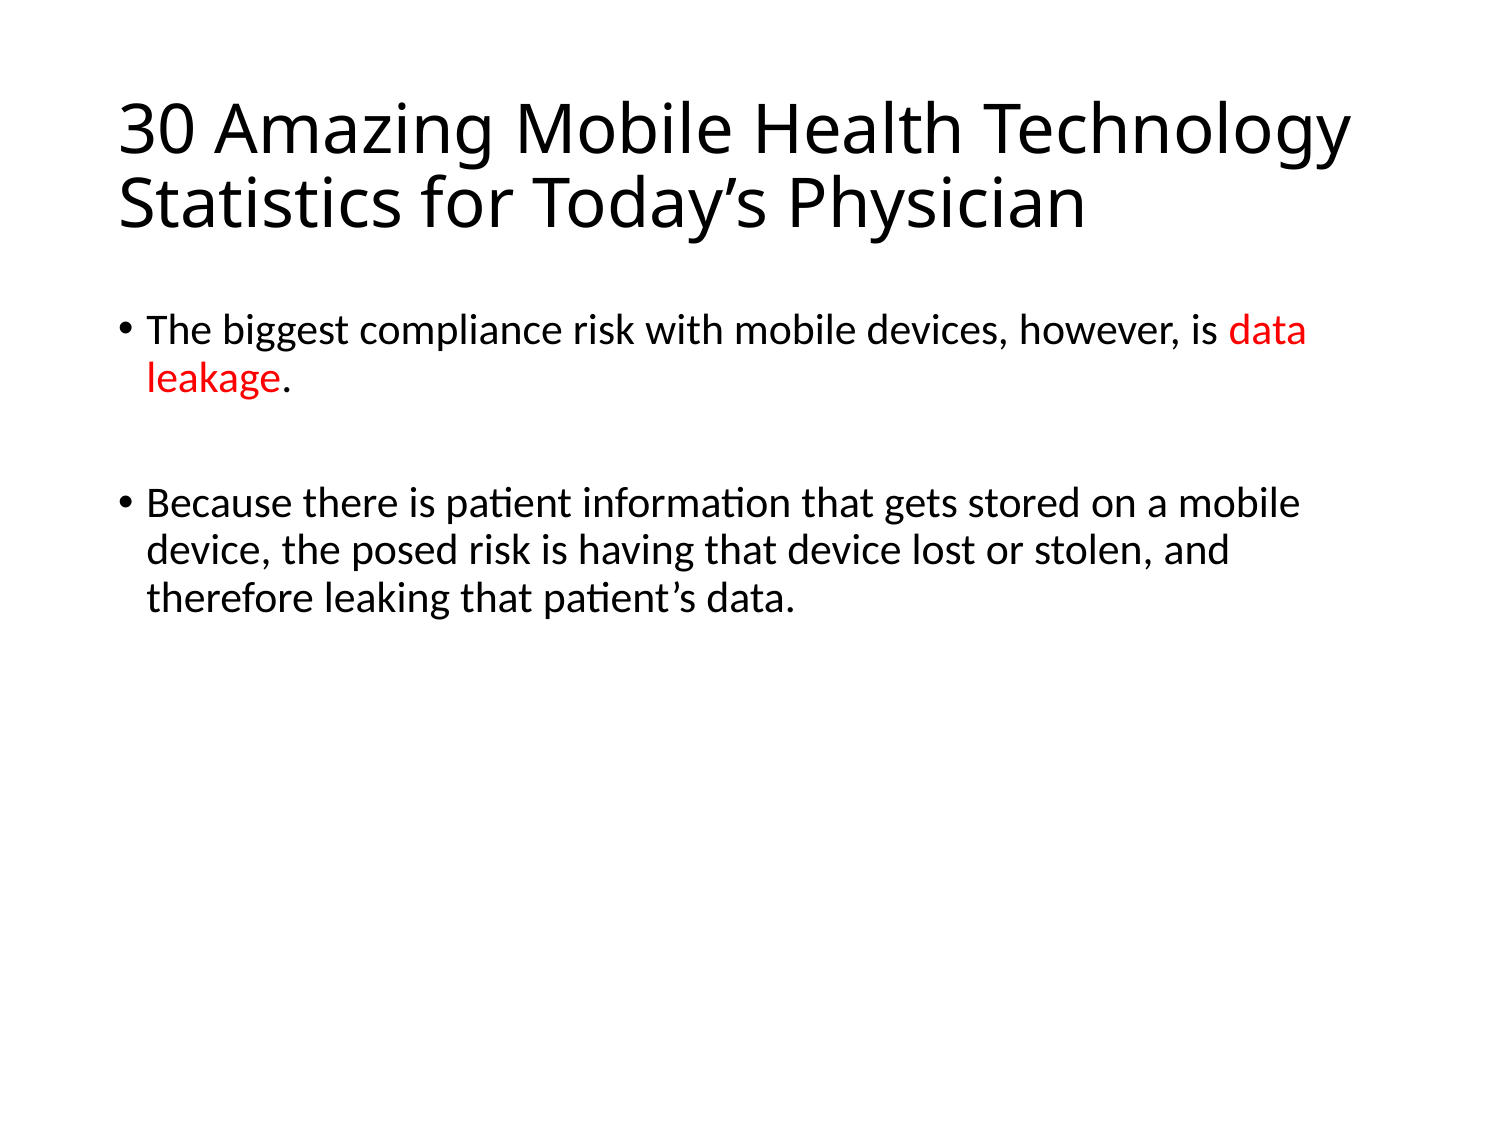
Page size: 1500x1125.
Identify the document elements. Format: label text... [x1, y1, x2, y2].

title 30 Amazing Mobile Health Technology Statistics for Today’s Physician [103, 59, 1397, 278]
list The biggest compliance risk with mobile devices, however, is data leakage. Because there is patient information that gets stored on a mobile device, the posed risk is having that device lost or stolen, and therefore leaking that patient’s data. [103, 299, 1397, 1014]
